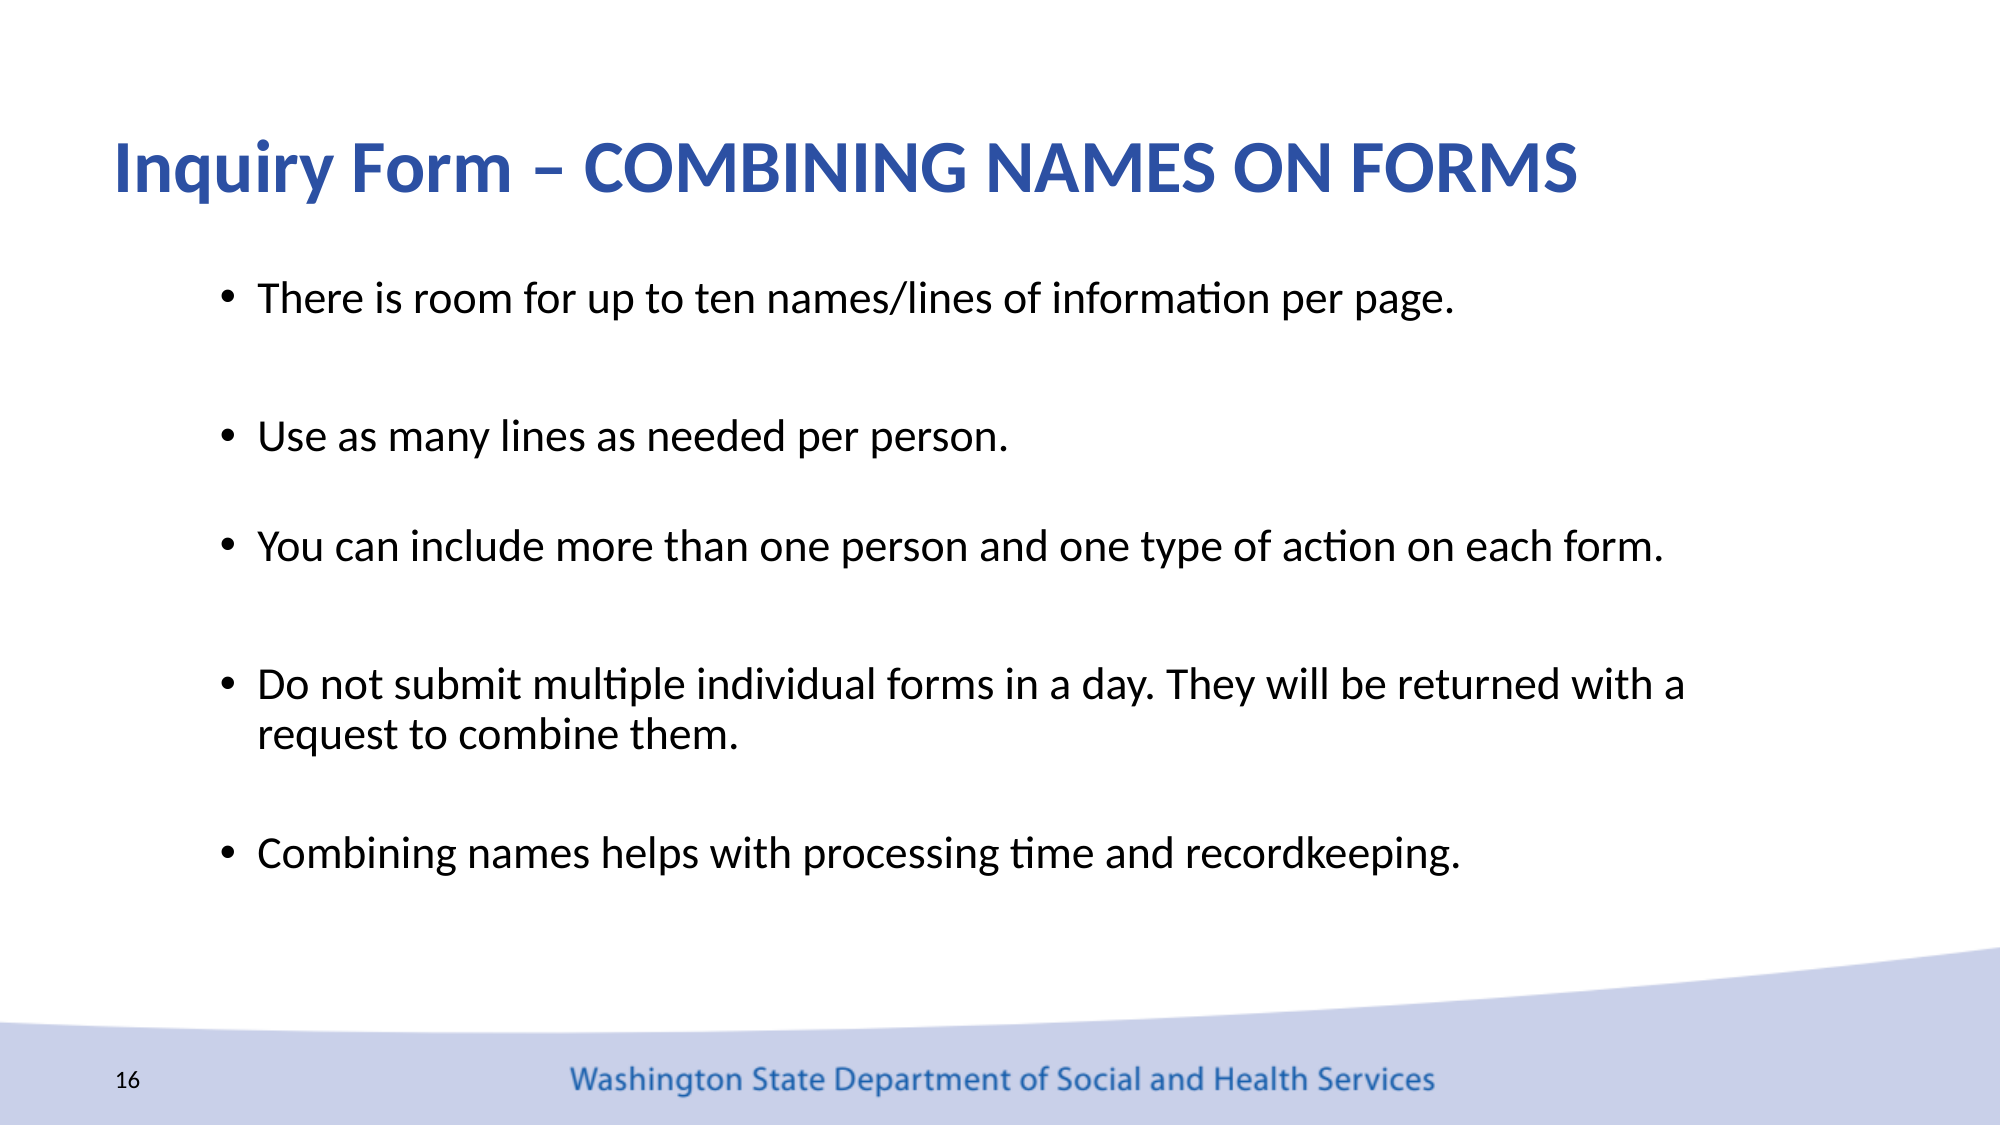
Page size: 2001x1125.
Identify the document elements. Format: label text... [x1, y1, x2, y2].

list There is room for up to ten names/lines of information per page. Use as many lines as needed per person. You can include more than one person and one type of action on each form. Do not submit multiple individual forms in a day. They will be returned with a request to combine them. Combining names helps with processing time and recordkeeping. [129, 266, 1819, 980]
slide_number 16 [99, 1048, 550, 1108]
title Inquiry Form – COMBINING NAMES ON FORMS [98, 59, 1900, 278]
